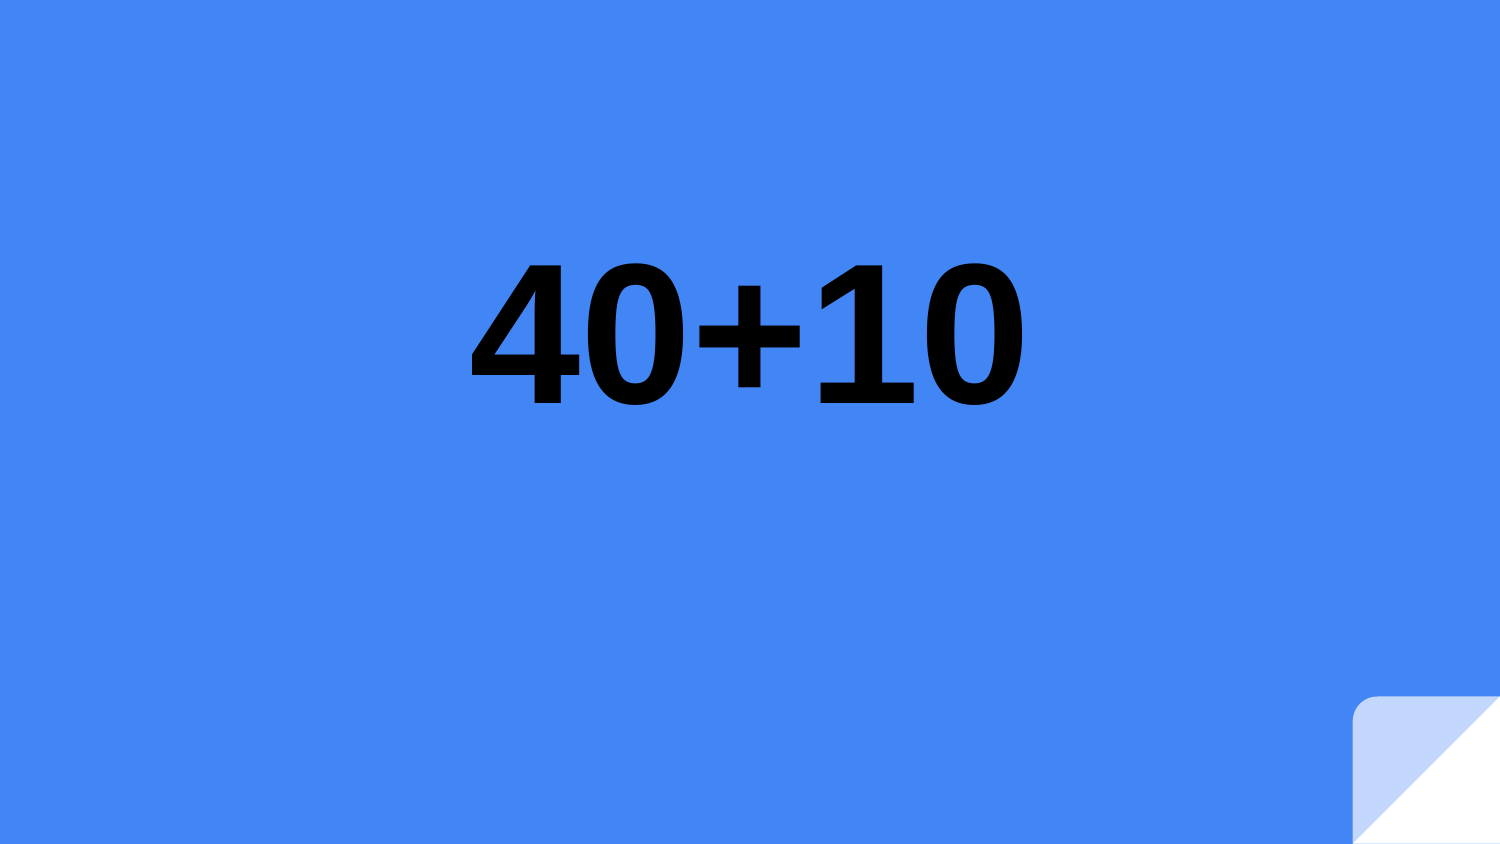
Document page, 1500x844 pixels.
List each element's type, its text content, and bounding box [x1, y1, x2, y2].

title 40+10 [51, 207, 1449, 459]
